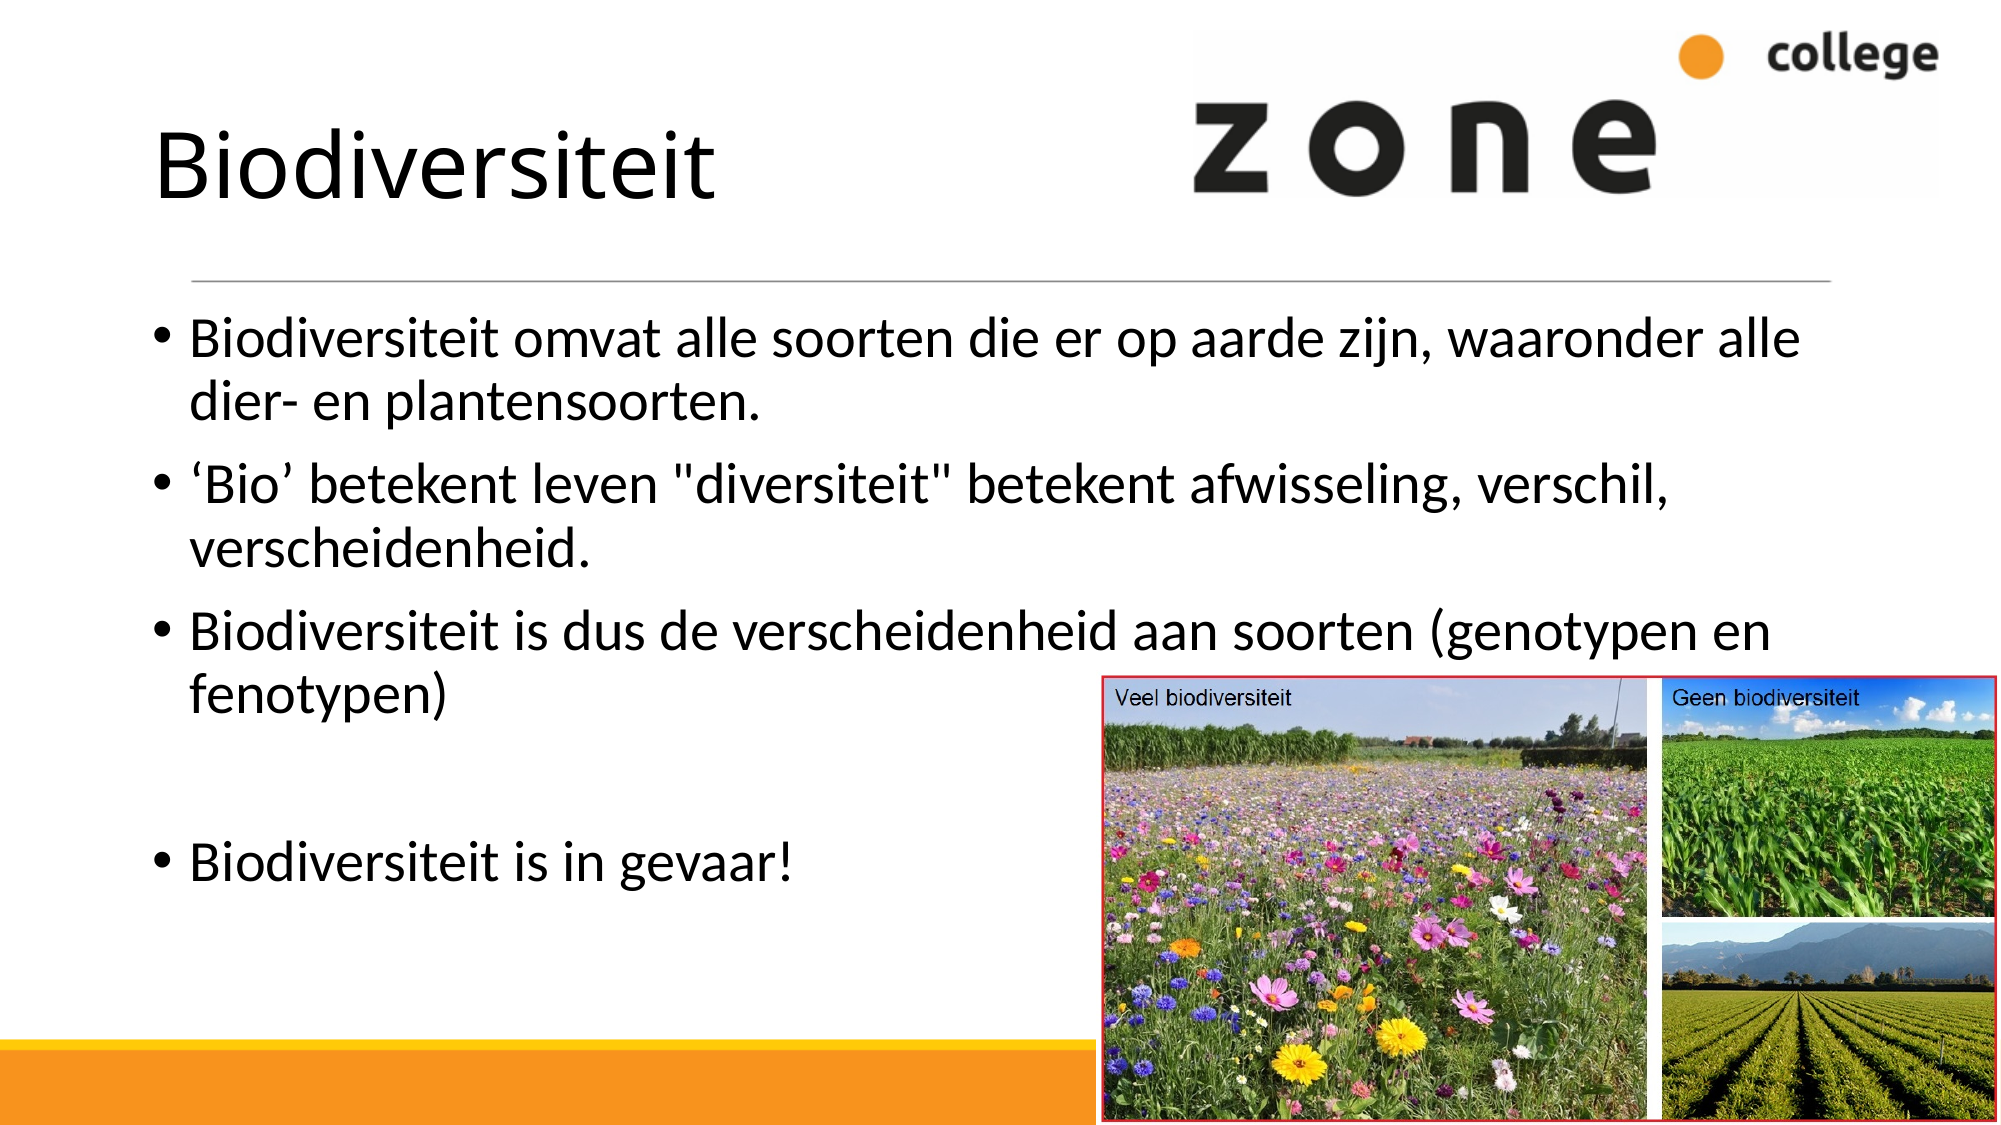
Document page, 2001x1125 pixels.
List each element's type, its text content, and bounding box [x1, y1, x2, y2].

title Biodiversiteit [137, 59, 1863, 278]
picture [0, 0, 2001, 1125]
list Biodiversiteit omvat alle soorten die er op aarde zijn, waaronder alle dier- en plantensoorten. ‘Bio’ betekent leven "diversiteit" betekent afwisseling, verschil, verscheidenheid. Biodiversiteit is dus de verscheidenheid aan soorten (genotypen en fenotypen) Biodiversiteit is in gevaar! [137, 299, 1863, 1014]
